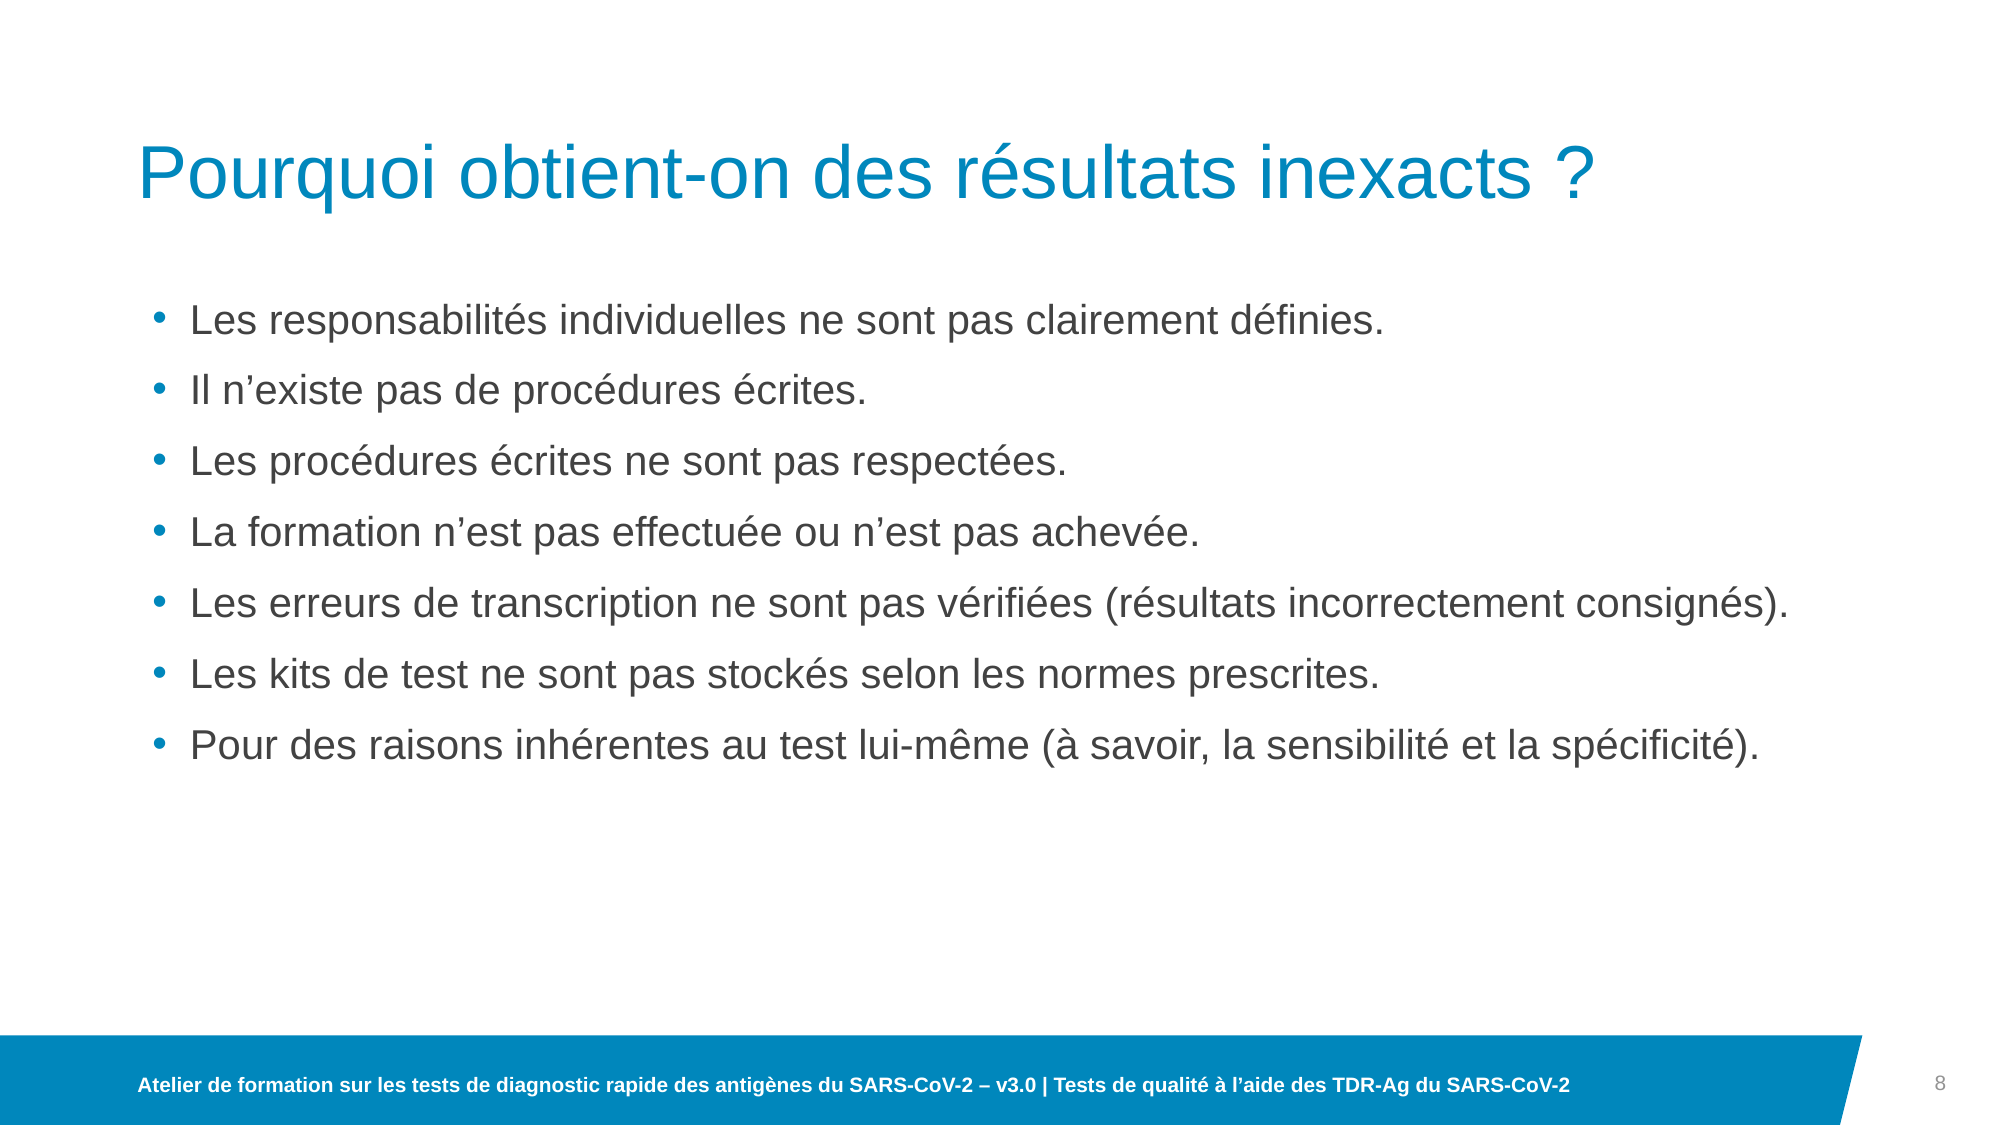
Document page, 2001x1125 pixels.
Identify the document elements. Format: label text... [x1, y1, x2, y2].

list Les responsabilités individuelles ne sont pas clairement définies. Il n’existe pas de procédures écrites. Les procédures écrites ne sont pas respectées. La formation n’est pas effectuée ou n’est pas achevée. Les erreurs de transcription ne sont pas vérifiées (résultats incorrectement consignés). Les kits de test ne sont pas stockés selon les normes prescrites. Pour des raisons inhérentes au test lui-même (à savoir, la sensibilité et la spécificité). [137, 284, 1863, 1014]
footer Atelier de formation sur les tests de diagnostic rapide des antigènes du SARS-CoV-2 – v3.0 | Tests de qualité à l’aide des TDR-Ag du SARS-CoV-2 [137, 1042, 1734, 1125]
slide_number 8 [1862, 1035, 1947, 1125]
title Pourquoi obtient-on des résultats inexacts ? [137, 59, 1863, 215]
